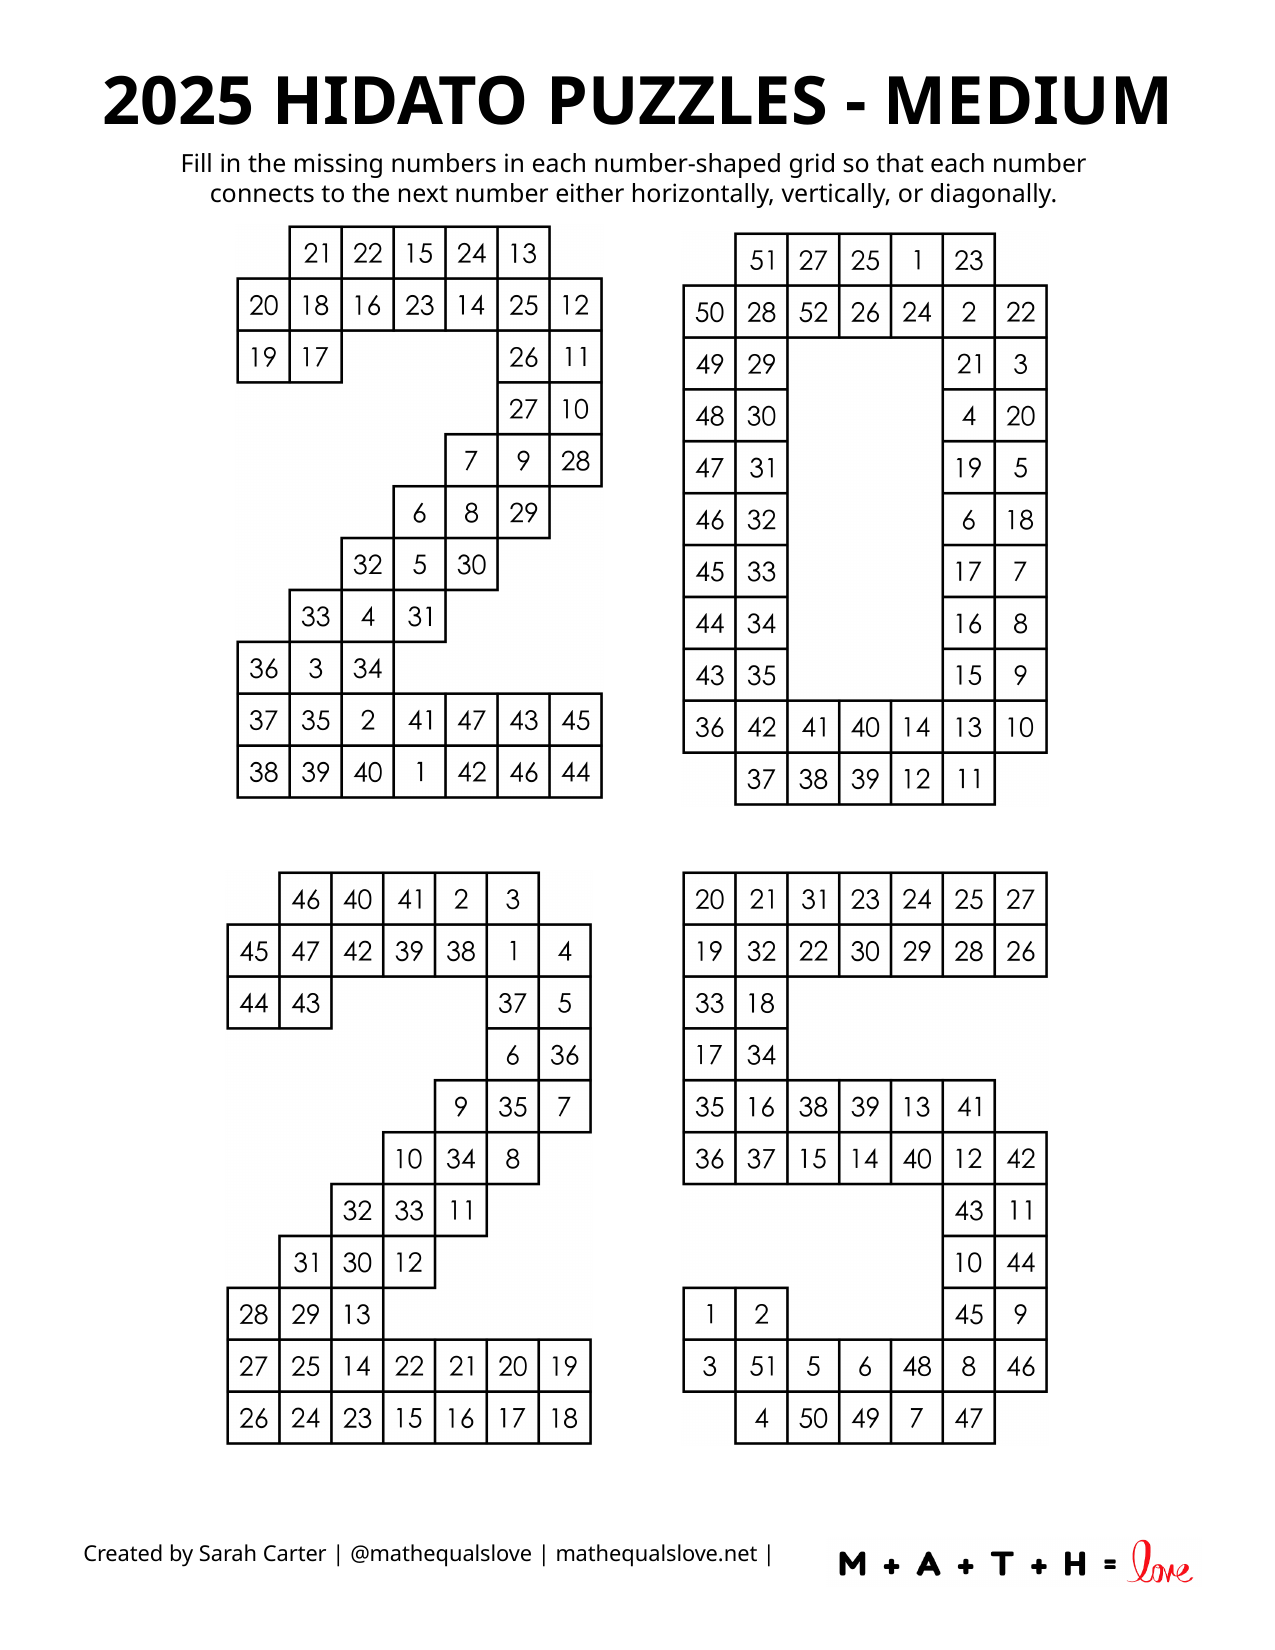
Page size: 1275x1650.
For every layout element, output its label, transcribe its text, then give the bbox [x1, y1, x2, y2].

picture [680, 230, 1050, 807]
text_box 2025 HIDATO PUZZLES - MEDIUM [66, 50, 1211, 140]
picture [234, 224, 604, 801]
picture [826, 1536, 1203, 1588]
text_box Fill in the missing numbers in each number-shaped grid so that each number connects to the next number either horizontally, vertically, or diagonally. [0, 140, 1275, 216]
picture [224, 870, 594, 1447]
text_box Created by Sarah Carter | @mathequalslove | mathequalslove.net | [68, 1532, 986, 1574]
picture [680, 870, 1050, 1447]
